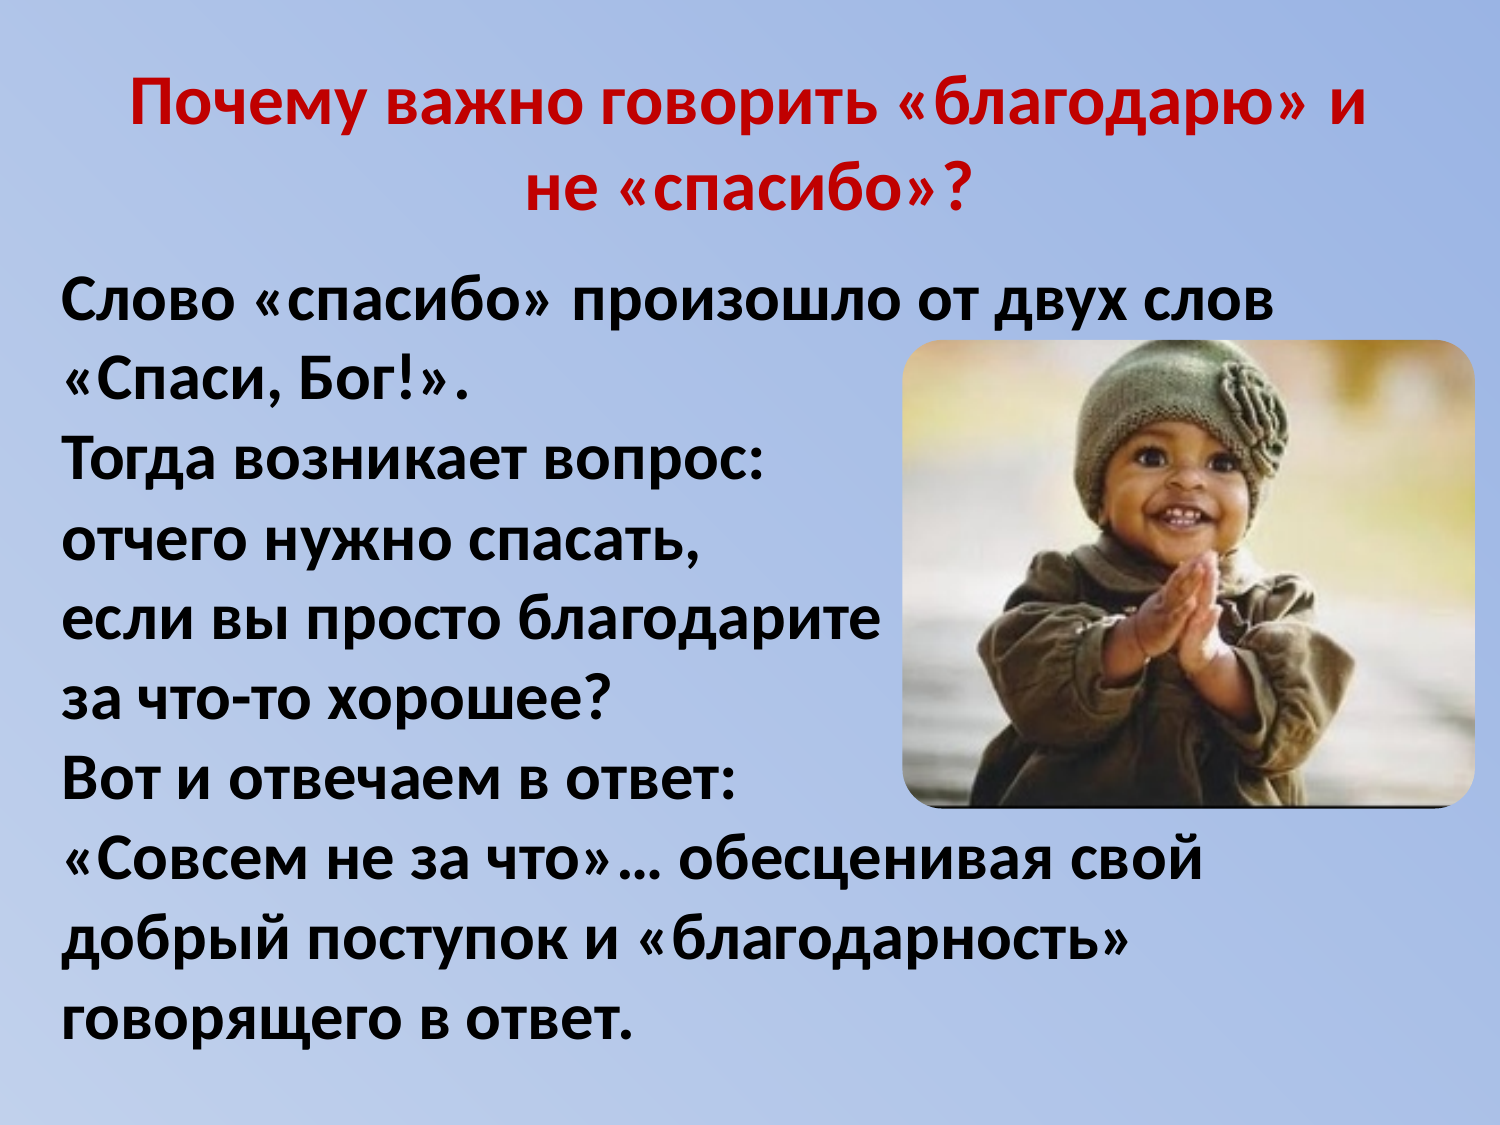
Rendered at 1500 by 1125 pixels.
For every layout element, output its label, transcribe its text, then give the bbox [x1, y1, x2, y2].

title Почему важно говорить «благодарю» и не «спасибо»? [75, 45, 1425, 233]
picture [902, 339, 1476, 809]
text_box Слово «спасибо» произошло от двух слов «Спаси, Бог!». Тогда возникает вопрос: отчего нужно спасать, если вы просто благодарите за что-то хорошее? Вот и отвечаем в ответ: «Совсем не за что»… обесценивая свой добрый поступок и «благодарность» говорящего в ответ. [46, 246, 1407, 1061]
